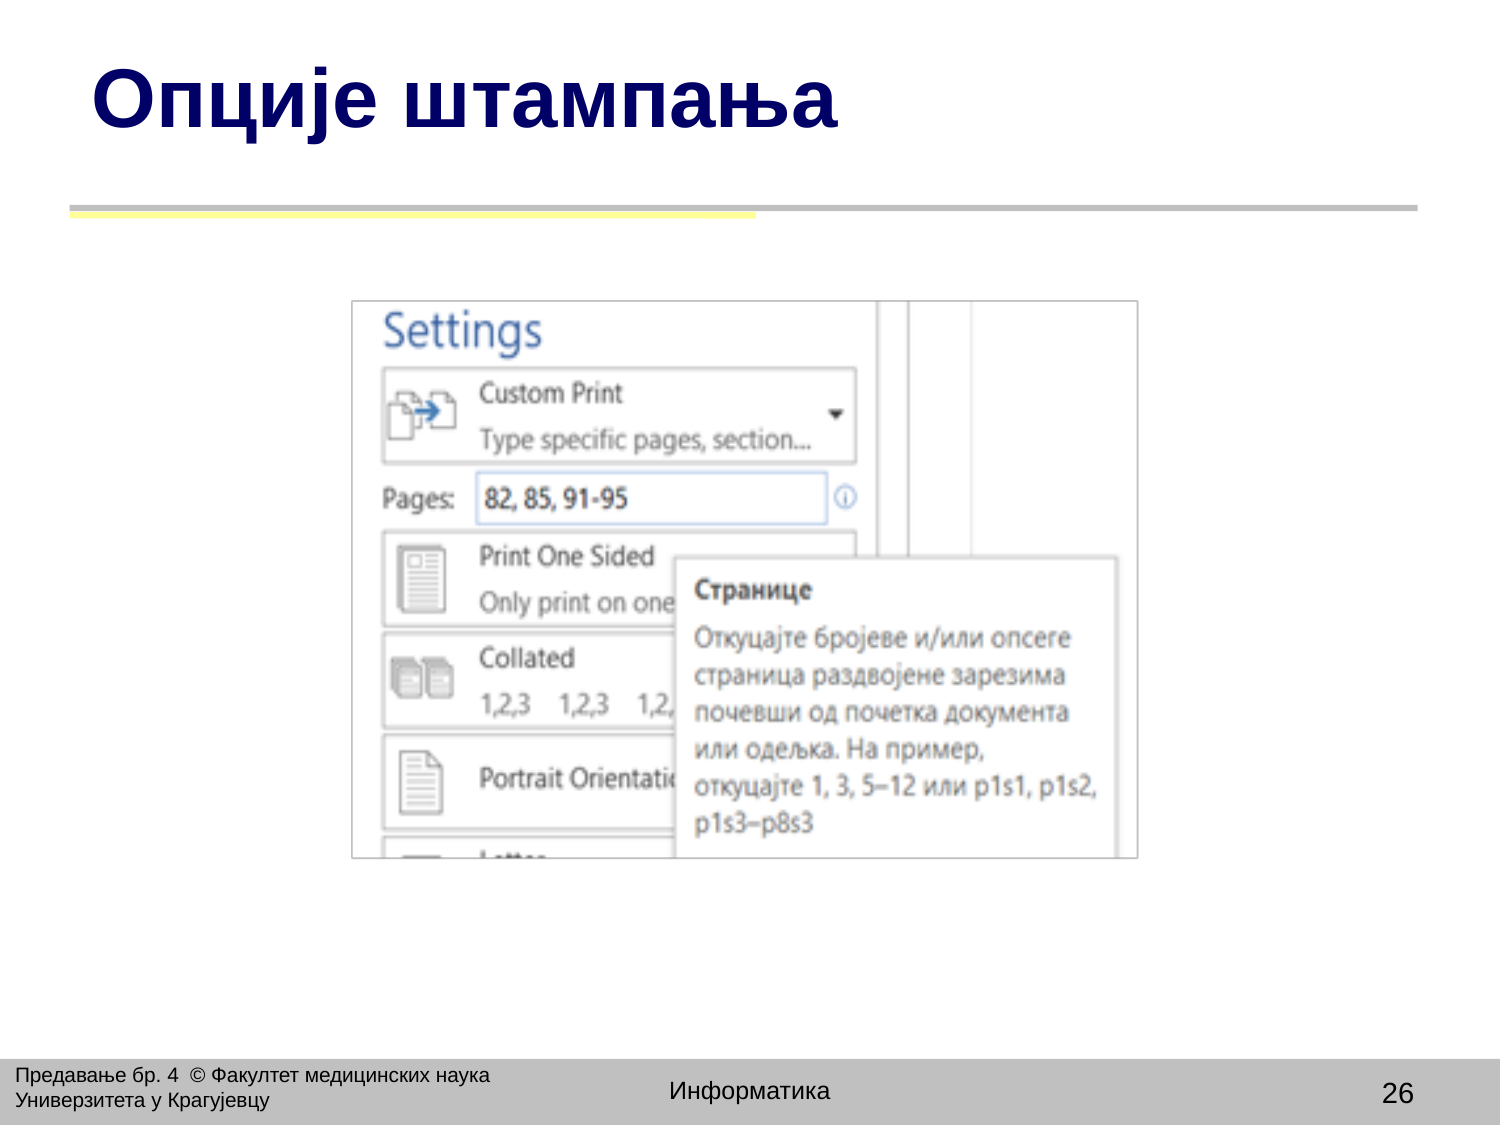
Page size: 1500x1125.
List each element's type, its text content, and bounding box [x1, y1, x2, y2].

picture [345, 295, 1141, 862]
slide_number 26 [1079, 1066, 1430, 1125]
footer Информатика [512, 1066, 988, 1125]
title Опције штампања [76, 0, 1428, 188]
slide_number Предавање бр. 4 © Факултет медицинских наука Универзитета у Крагујевцу [0, 1053, 602, 1108]
